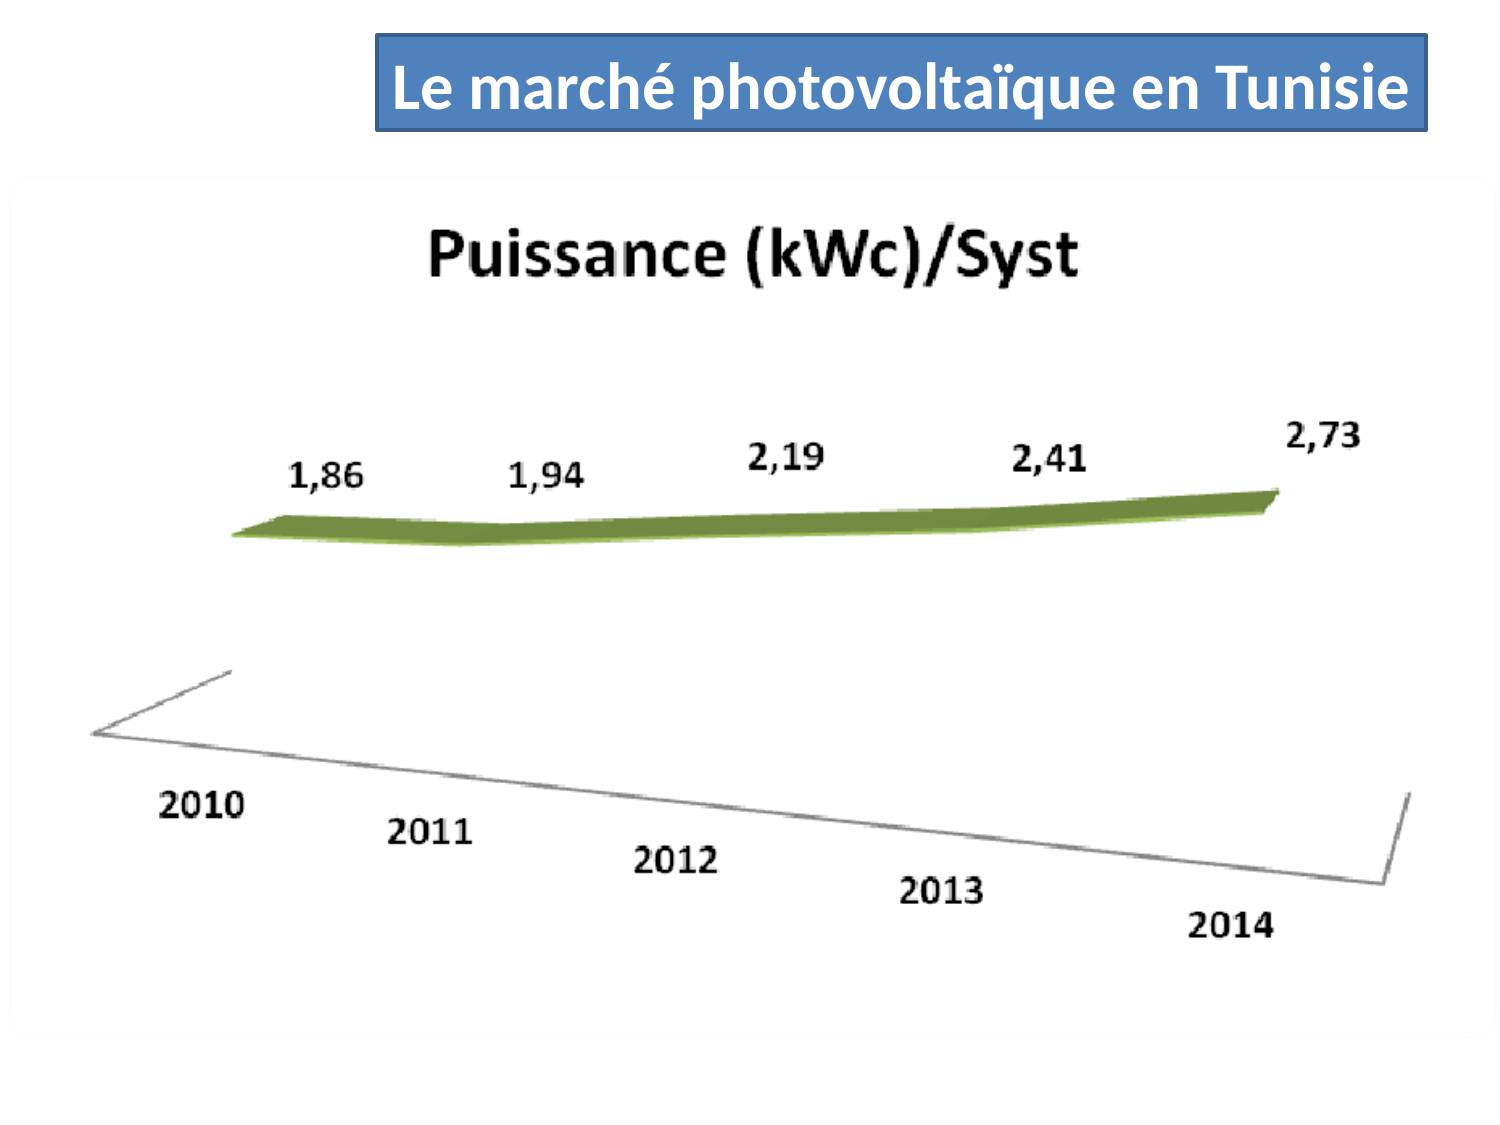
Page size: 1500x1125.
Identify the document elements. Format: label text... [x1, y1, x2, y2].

picture [5, 172, 1500, 1041]
text_box Le marché photovoltaïque en Tunisie [375, 33, 1428, 132]
